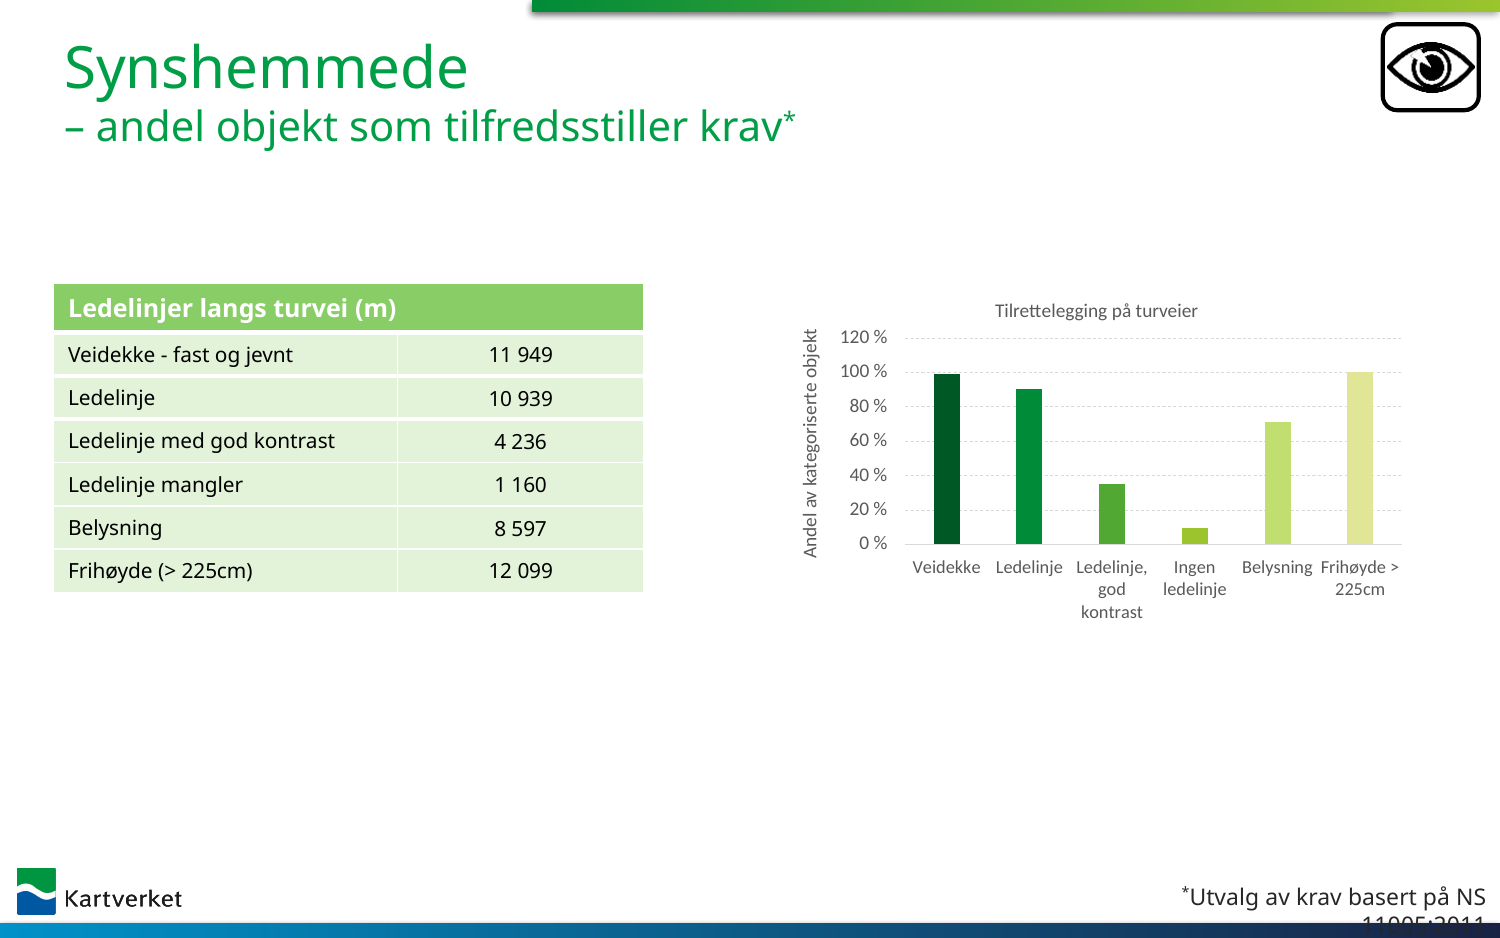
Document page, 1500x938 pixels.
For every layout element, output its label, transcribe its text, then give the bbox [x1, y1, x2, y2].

table_cell Ledelinje [54, 378, 397, 417]
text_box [1382, 24, 1480, 111]
table_cell 4 236 [398, 421, 643, 462]
table_cell Veidekke - fast og jevnt [54, 335, 397, 374]
table_cell Belysning [54, 507, 397, 548]
table_cell Ledelinje med god kontrast [54, 421, 397, 462]
text_box Synshemmede – andel objekt som tilfredsstiller krav* [49, 24, 1431, 158]
table_cell 11 949 [398, 335, 643, 374]
table_cell Frihøyde (> 225cm) [54, 550, 397, 592]
table_cell 10 939 [398, 378, 643, 417]
picture [791, 291, 1402, 630]
table_cell 12 099 [398, 550, 643, 592]
table_cell 8 597 [398, 507, 643, 548]
table_header Ledelinjer langs turvei (m) [54, 284, 643, 330]
table_cell 1 160 [398, 463, 643, 505]
table_cell Ledelinje mangler [54, 463, 397, 505]
text_box *Utvalg av krav basert på NS 11005:2011 [1068, 873, 1500, 938]
